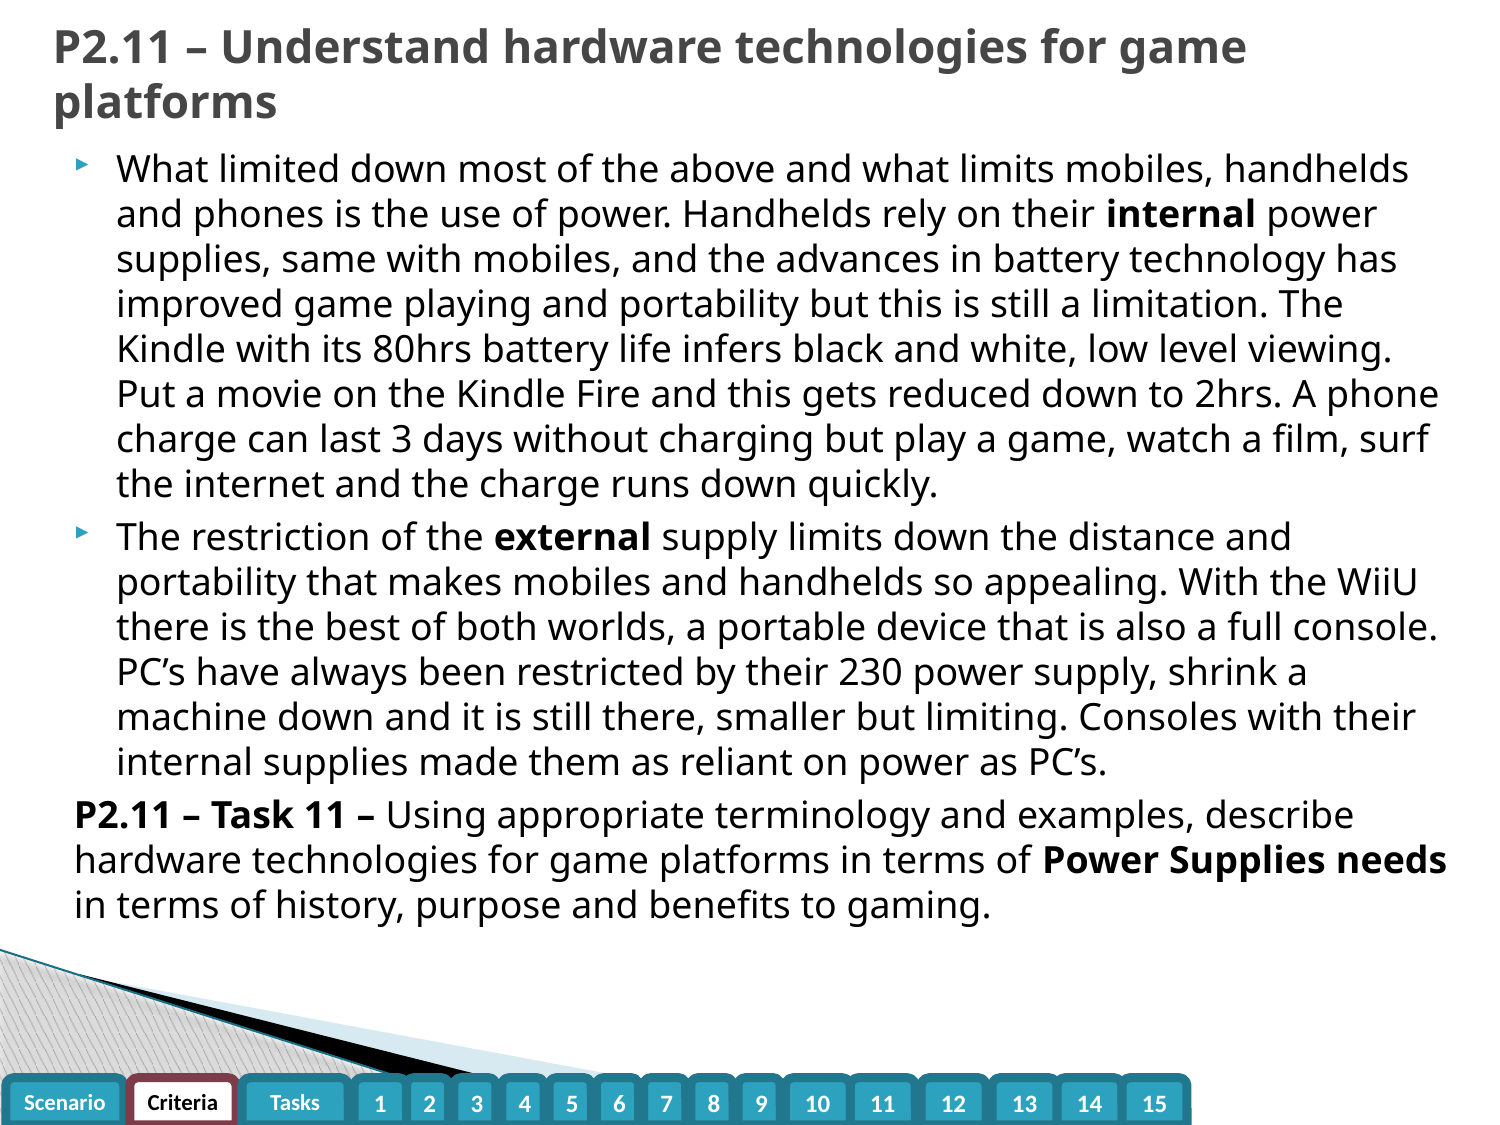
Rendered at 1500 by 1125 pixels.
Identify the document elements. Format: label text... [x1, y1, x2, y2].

title P2.11 – Understand hardware technologies for game platforms [37, 19, 1471, 126]
list What limited down most of the above and what limits mobiles, handhelds and phones is the use of power. Handhelds rely on their internal power supplies, same with mobiles, and the advances in battery technology has improved game playing and portability but this is still a limitation. The Kindle with its 80hrs battery life infers black and white, low level viewing. Put a movie on the Kindle Fire and this gets reduced down to 2hrs. A phone charge can last 3 days without charging but play a game, watch a film, surf the internet and the charge runs down quickly. The restriction of the external supply limits down the distance and portability that makes mobiles and handhelds so appealing. With the WiiU there is the best of both worlds, a portable device that is also a full console. PC’s have always been restricted by their 230 power supply, shrink a machine down and it is still there, smaller but limiting. Consoles with their internal supplies made them as reliant on power as PC’s. P2.11 – Task 11 – Using appropriate terminology and examples, describe hardware technologies for game platforms in terms of Power Supplies needs in terms of history, purpose and benefits to gaming. [41, 137, 1471, 1047]
